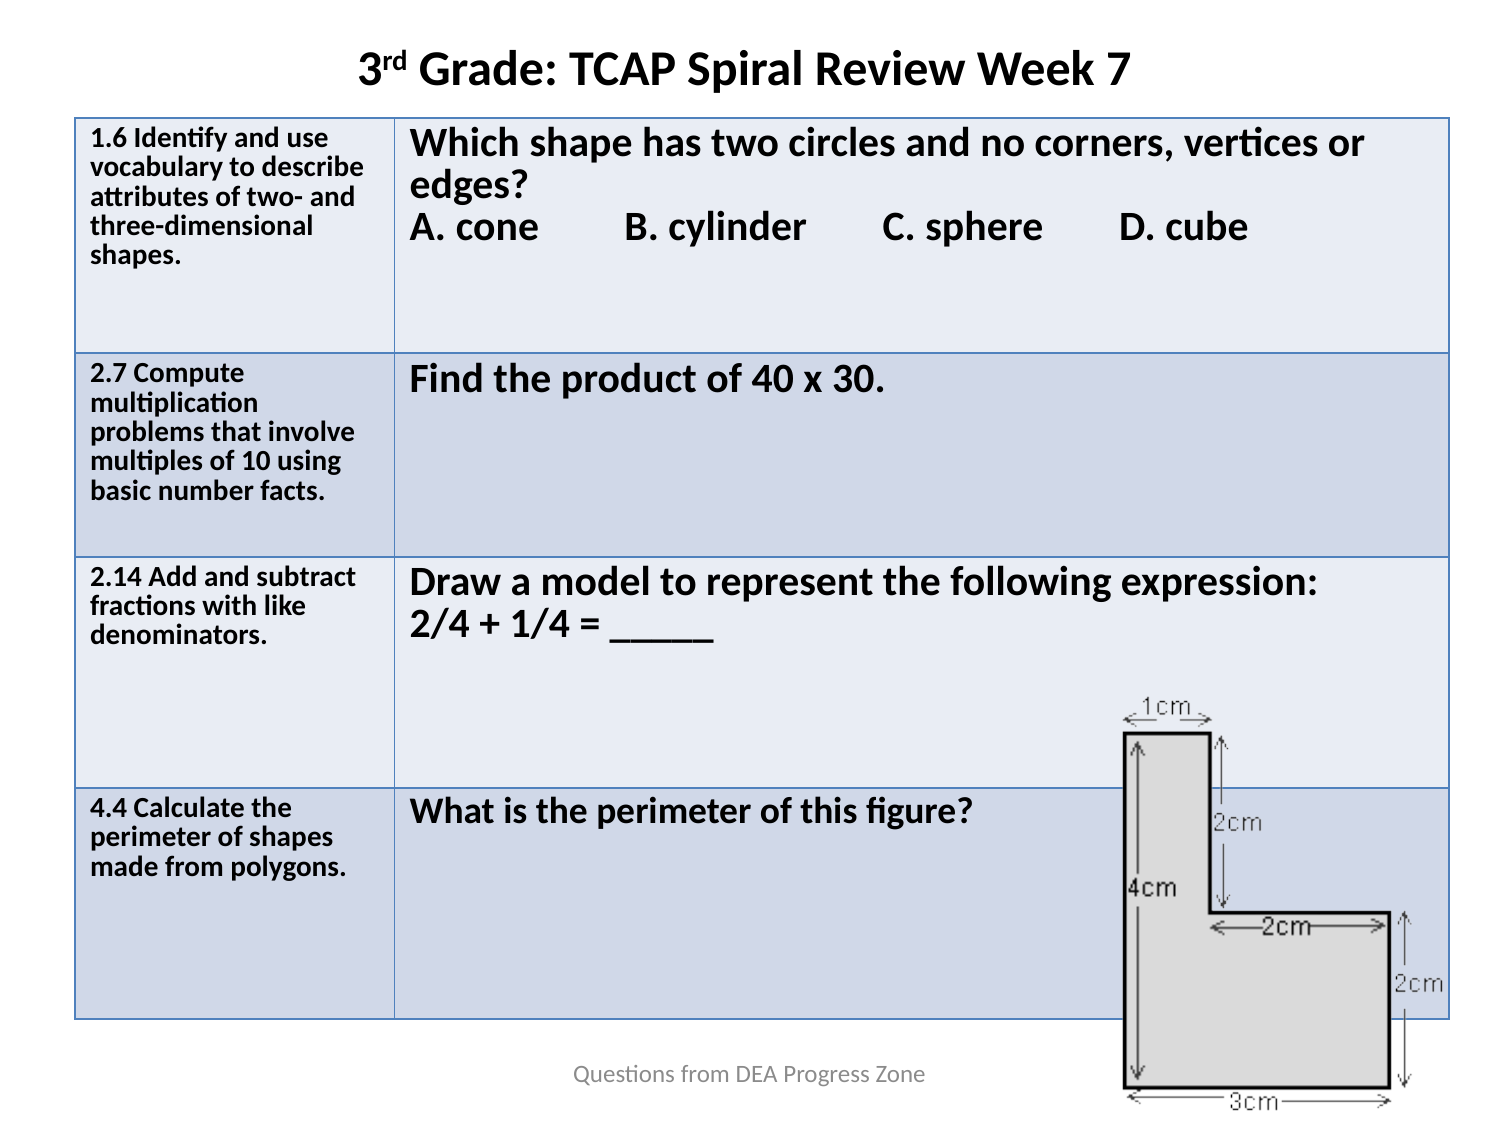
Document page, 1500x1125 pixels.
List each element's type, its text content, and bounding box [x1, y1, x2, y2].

table_cell Find the product of 40 x 30. [395, 354, 1448, 556]
table_cell 2.7 Compute multiplication problems that involve multiples of 10 using basic number facts. [76, 354, 394, 556]
title 3rd Grade: TCAP Spiral Review Week 7 [74, 44, 1426, 86]
table_cell Draw a model to represent the following expression: 2/4 + 1/4 = _____ [395, 558, 1448, 787]
table_header Which shape has two circles and no corners, vertices or edges? A. cone B. cylinder C. sphere D. cube [395, 119, 1448, 352]
table_cell 4.4 Calculate the perimeter of shapes made from polygons. [76, 789, 394, 1018]
table_header 1.6 Identify and use vocabulary to describe attributes of two- and three-dimensional shapes. [76, 119, 394, 352]
footer Questions from DEA Progress Zone [512, 1042, 988, 1103]
table_cell What is the perimeter of this figure? [395, 789, 1116, 1018]
table_cell 2.14 Add and subtract fractions with like denominators. [76, 558, 394, 787]
picture [1121, 695, 1449, 1117]
